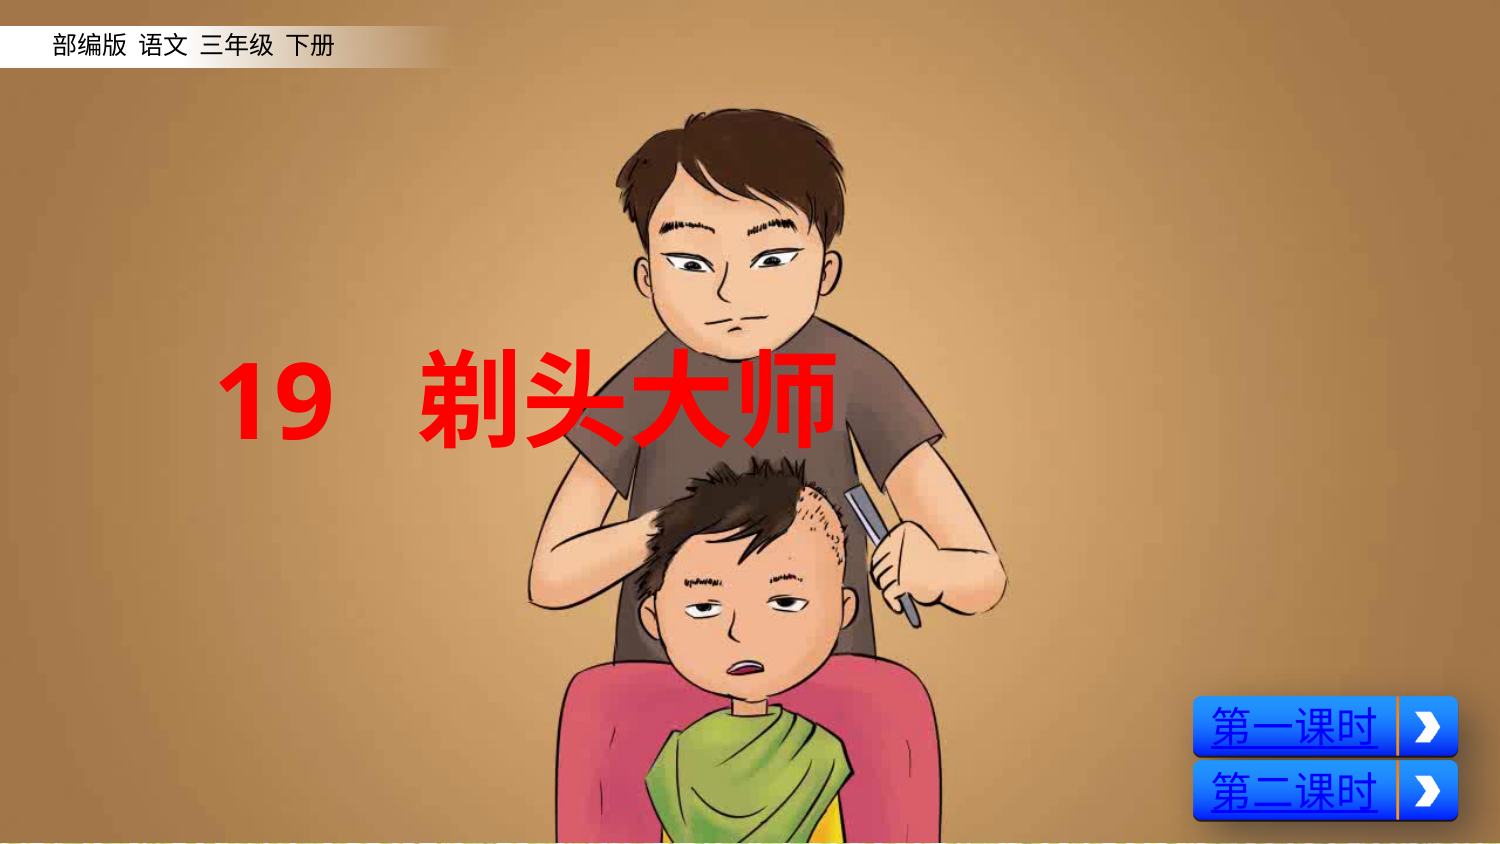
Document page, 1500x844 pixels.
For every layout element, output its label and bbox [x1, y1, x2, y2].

text_box [0, 0, 1500, 844]
picture [1191, 694, 1459, 758]
picture [1191, 759, 1459, 822]
